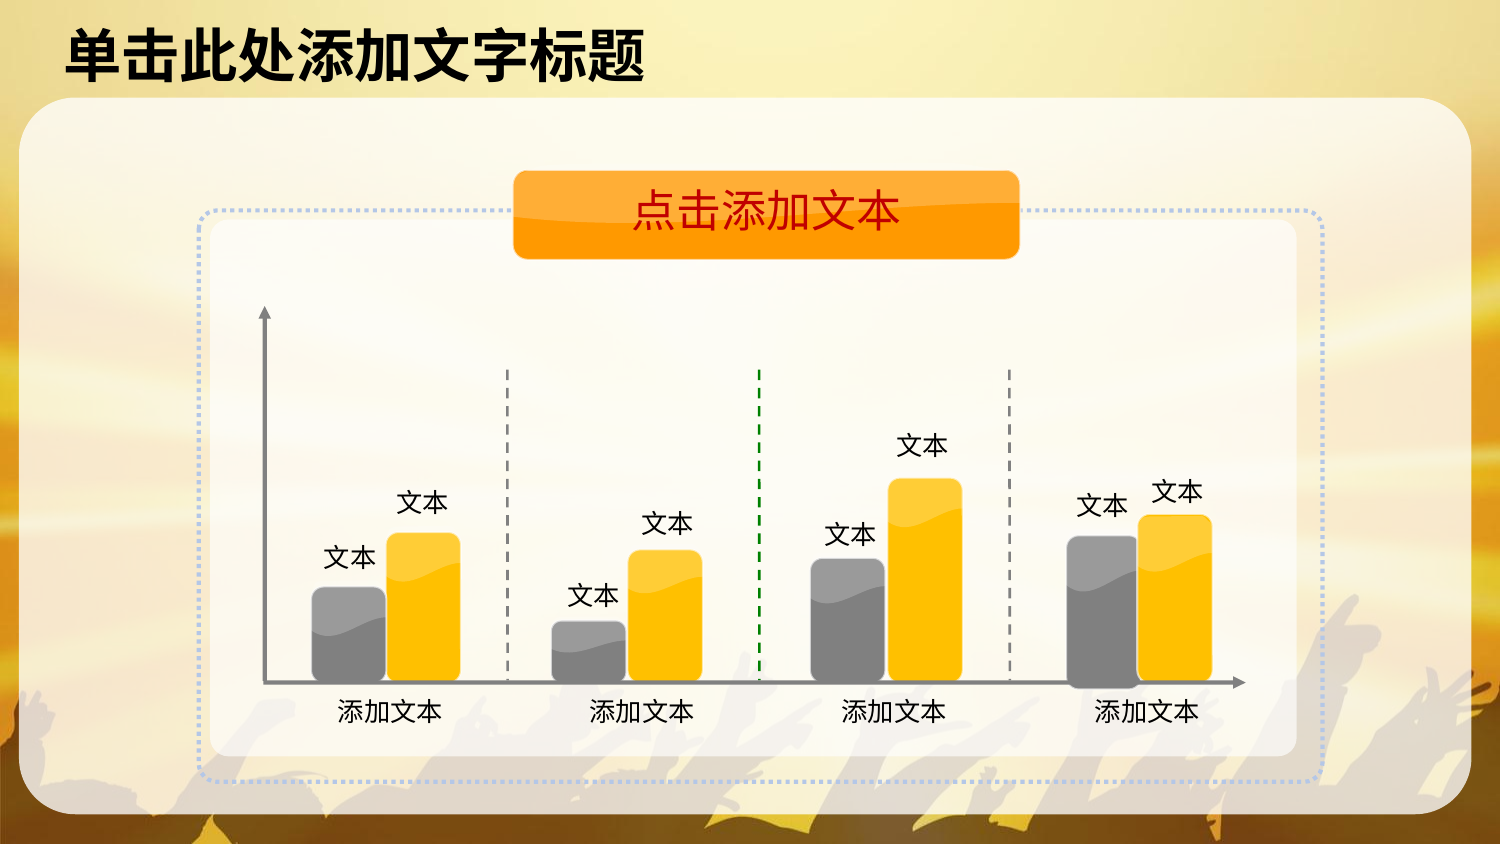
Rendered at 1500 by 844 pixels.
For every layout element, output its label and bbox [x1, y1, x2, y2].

text_box [497, 163, 1036, 260]
text_box [198, 210, 1323, 782]
text_box [263, 306, 1246, 735]
picture [0, 0, 1500, 844]
